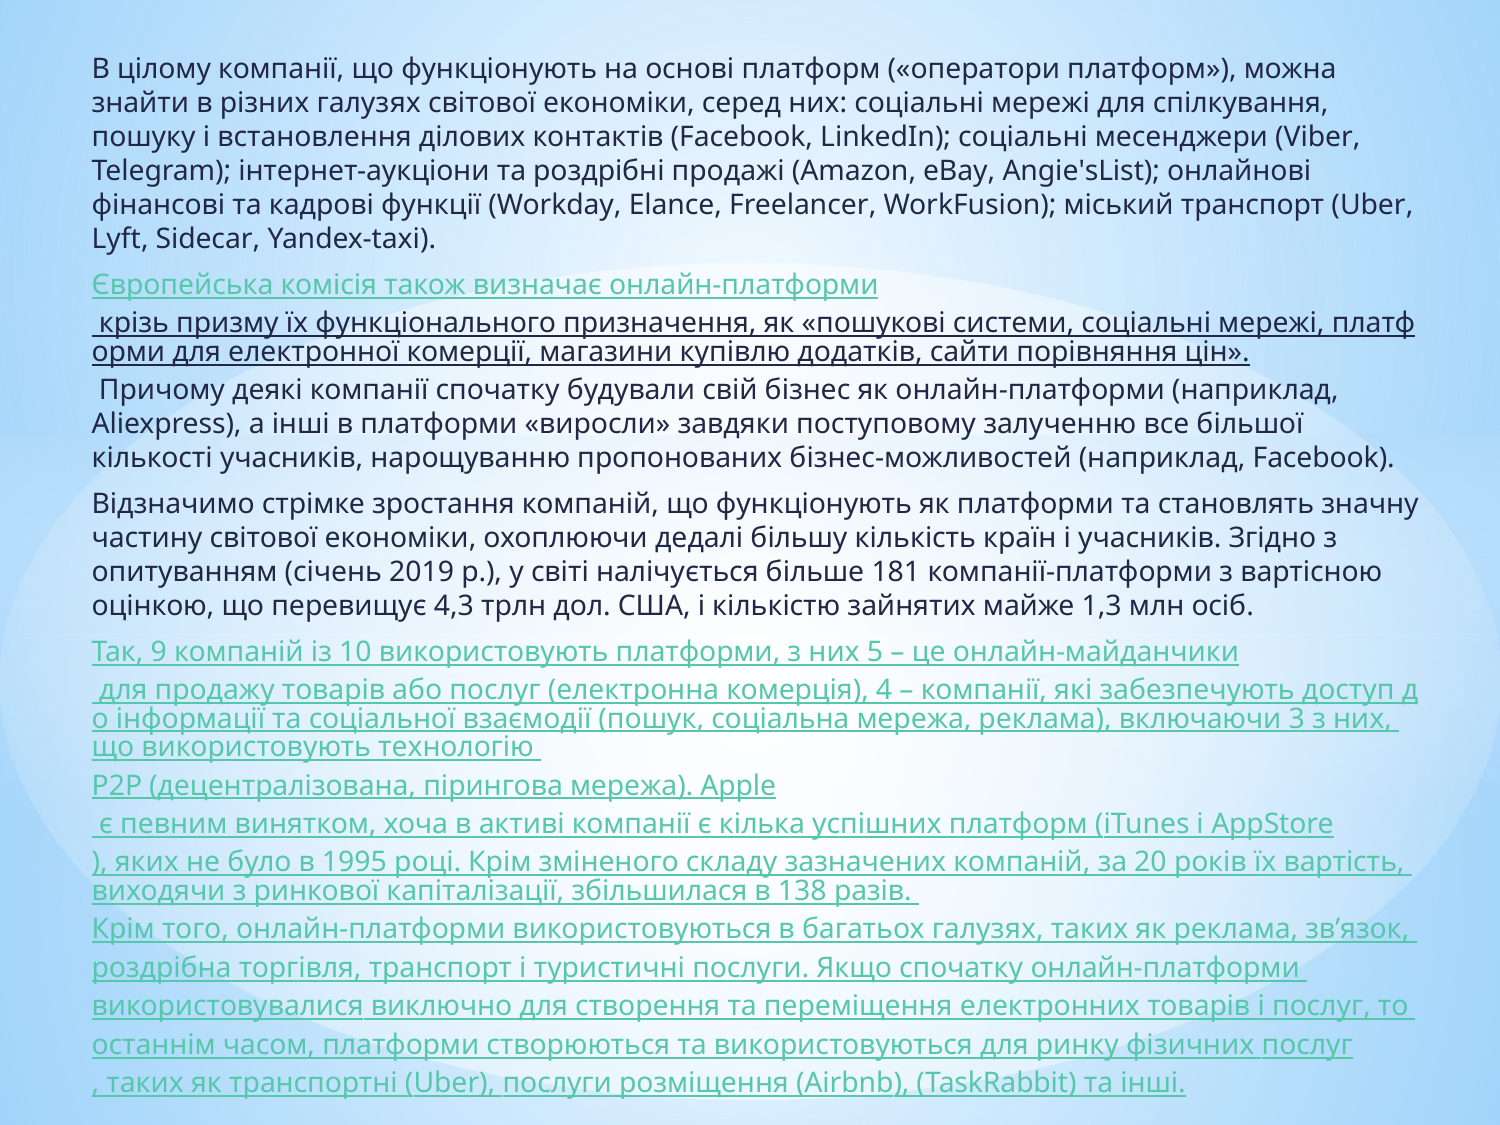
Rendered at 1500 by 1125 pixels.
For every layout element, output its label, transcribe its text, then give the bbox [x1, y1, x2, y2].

subtitle В цілому компанії, що функціонують на основі платформ («оператори платформ»), можна знайти в різних галузях світової економіки, серед них: соціальні мережі для спілкування, пошуку і встановлення ділових контактів (Facebook, LinkedIn); соціальні месенджери (Viber, Telegram); інтернет-аукціони та роздрібні продажі (Amazon, eBay, Angie'sList); онлайнові фінансові та кадрові функції (Workday, Elance, Freelancer, WorkFusion); міський транспорт (Uber, Lyft, Sidecar, Yandex-taxi). Європейська комісія також визначає онлайн-платформи крізь призму їх функціонального призначення, як «пошукові системи, соціальні мережі, платформи для електронної комерції, магазини купівлю додатків, сайти порівняння цін». Причому деякі компанії спочатку будували свій бізнес як онлайн-платформи (наприклад, Aliexpress), а інші в платформи «виросли» завдяки поступовому залученню все більшої кількості учасників, нарощуванню пропонованих бізнес-можливостей (наприклад, Facebook). Відзначимо стрімке зростання компаній, що функціонують як платформи та становлять значну частину світової економіки, охоплюючи дедалі більшу кількість країн і учасників. Згідно з опитуванням (січень 2019 р.), у світі налічується більше 181 компанії-платформи з вартісною оцінкою, що перевищує 4,3 трлн дол. США, і кількістю зайнятих майже 1,3 млн осіб. Так, 9 компаній із 10 використовують платформи, з них 5 – це онлайн-майданчики для продажу товарів або послуг (електронна комерція), 4 – компанії, які забезпечують доступ до інформації та соціальної взаємодії (пошук, соціальна мережа, реклама), включаючи 3 з них, що використовують технологію P2P (децентралізована, пірингова мережа). Apple є певним винятком, хоча в активі компанії є кілька успішних платформ (iTunes і AppStore), яких не було в 1995 році. Крім зміненого складу зазначених компаній, за 20 років їх вартість, виходячи з ринкової капіталізації, збільшилася в 138 разів. Крім того, онлайн-платформи використовуються в багатьох галузях, таких як реклама, зв’язок, роздрібна торгівля, транспорт і туристичні послуги. Якщо спочатку онлайн-платформи використовувалися виключно для створення та переміщення електронних товарів і послуг, то останнім часом, платформи створюються та використовуються для ринку фізичних послуг, таких як транспортні (Uber), послуги розміщення (Airbnb), (TaskRabbit) та інші. [76, 42, 1436, 1035]
